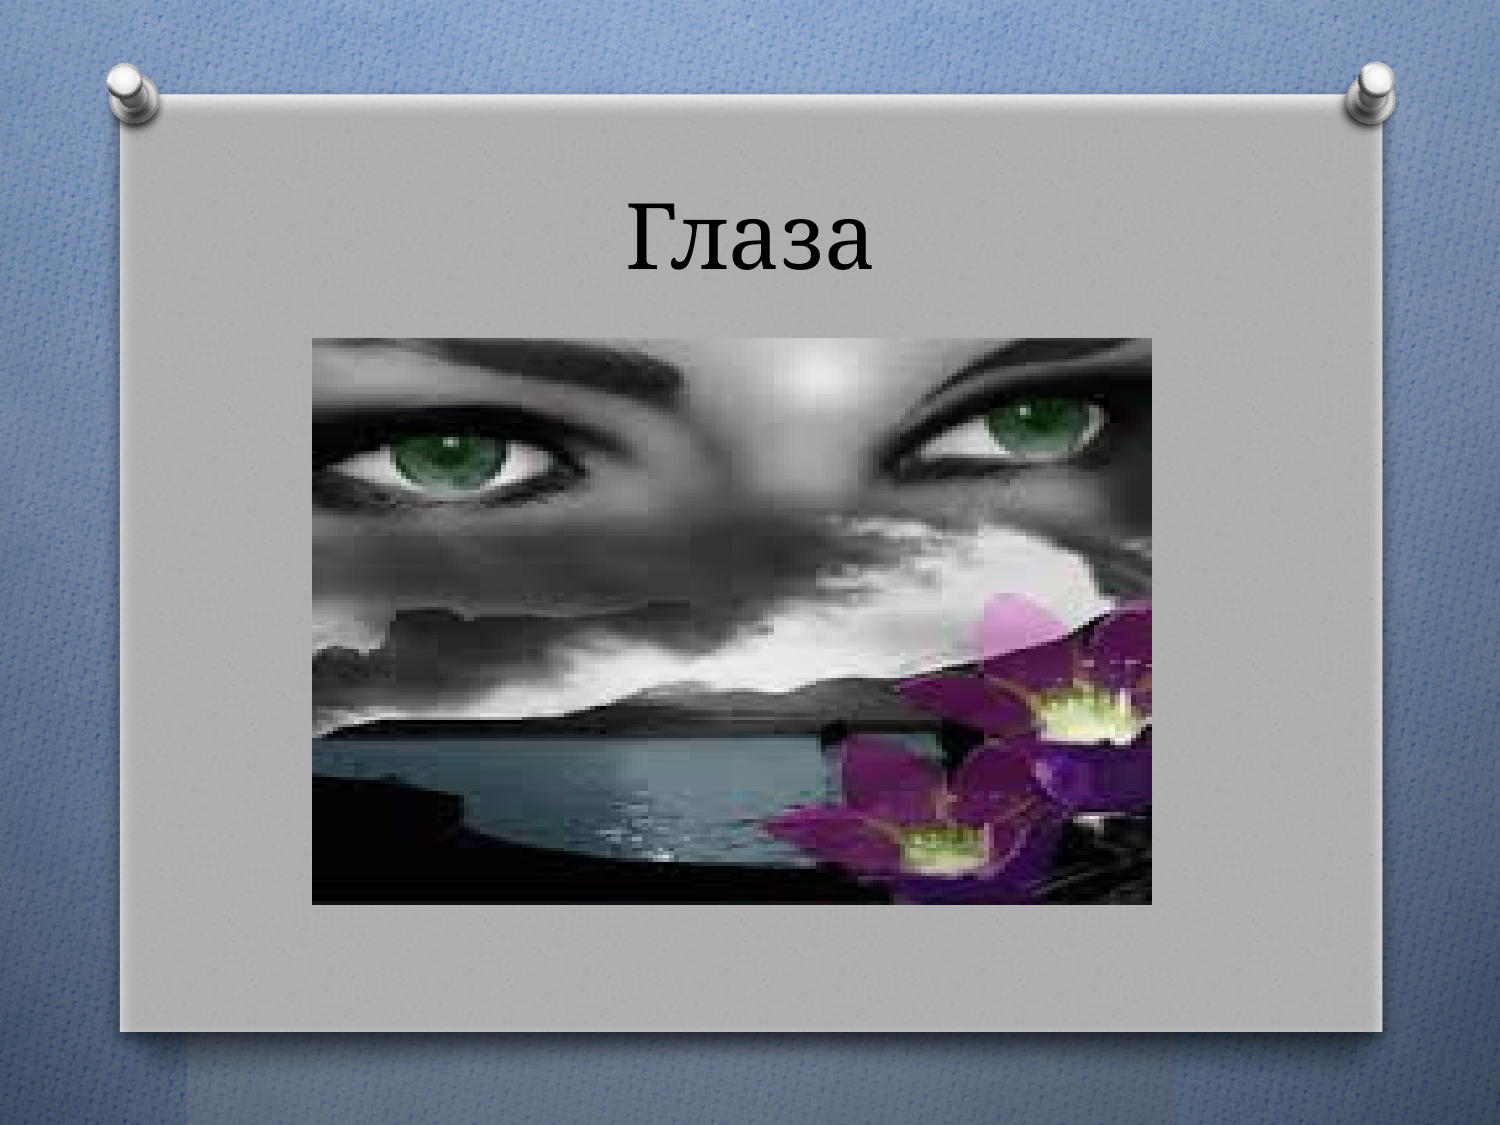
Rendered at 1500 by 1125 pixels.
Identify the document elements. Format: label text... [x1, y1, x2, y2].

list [312, 337, 1152, 906]
title Глаза [179, 134, 1323, 332]
picture [1317, 35, 1439, 156]
picture [75, 29, 198, 153]
